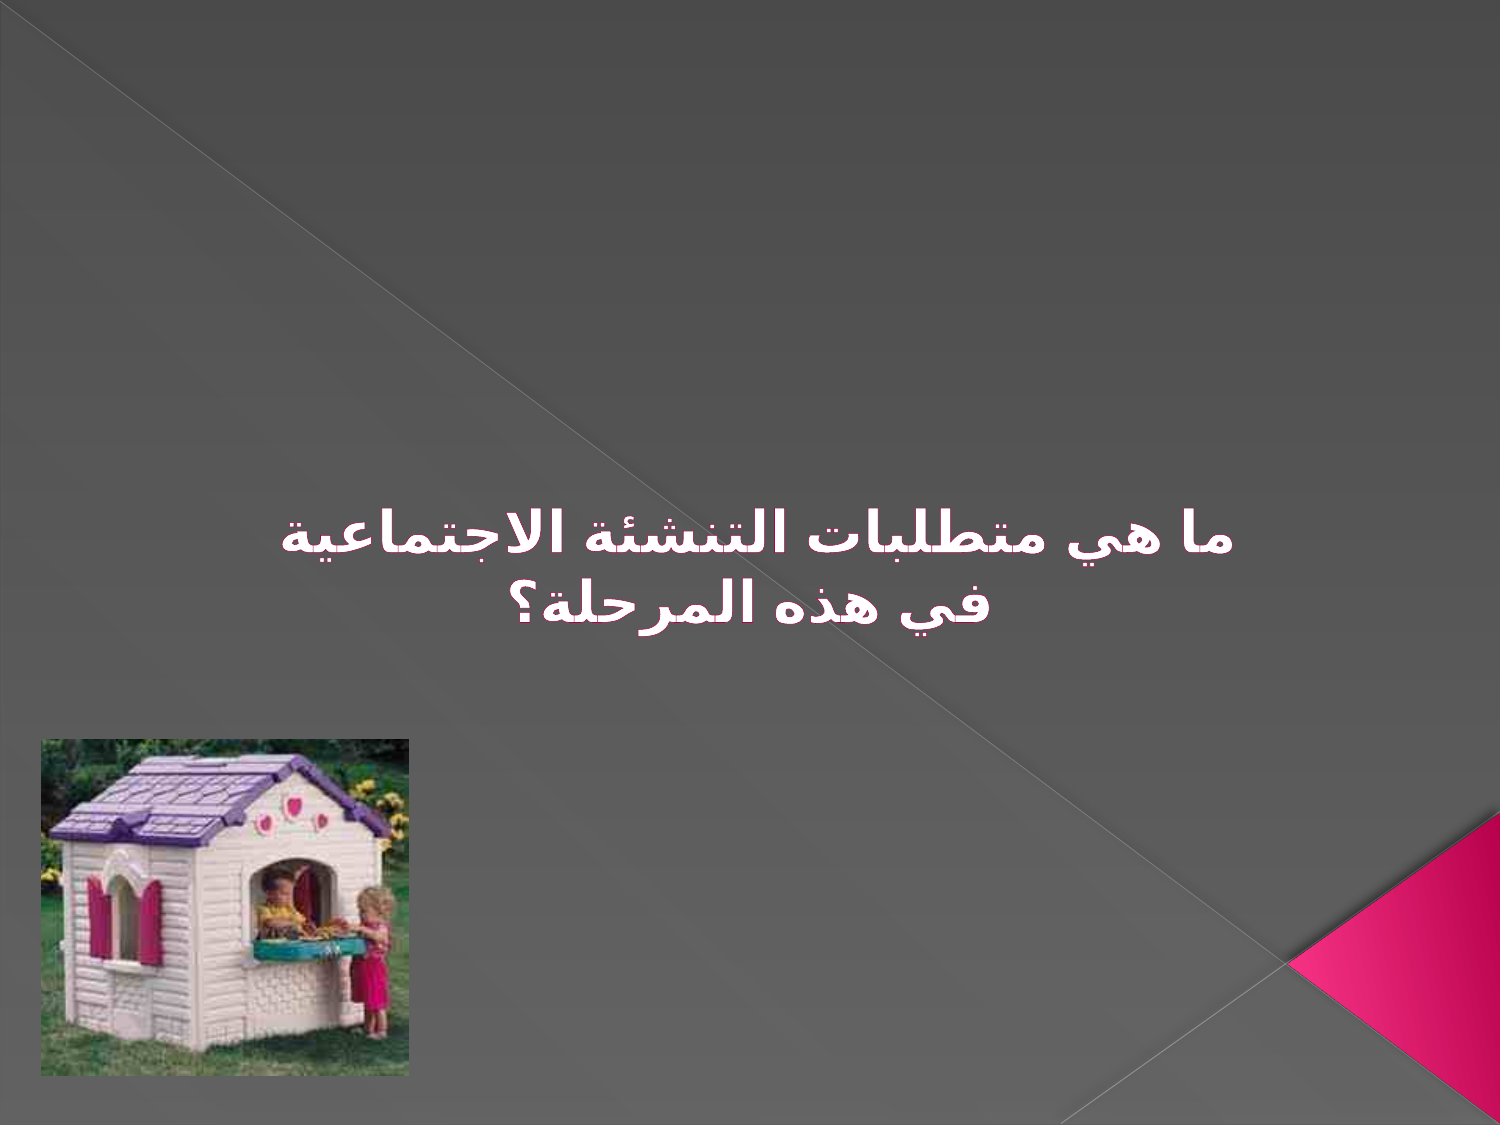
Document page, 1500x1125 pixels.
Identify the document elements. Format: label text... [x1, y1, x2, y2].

text_box ما هي متطلبات التنشئة الاجتماعية في هذه المرحلة؟ [248, 486, 1252, 642]
picture [40, 739, 409, 1076]
